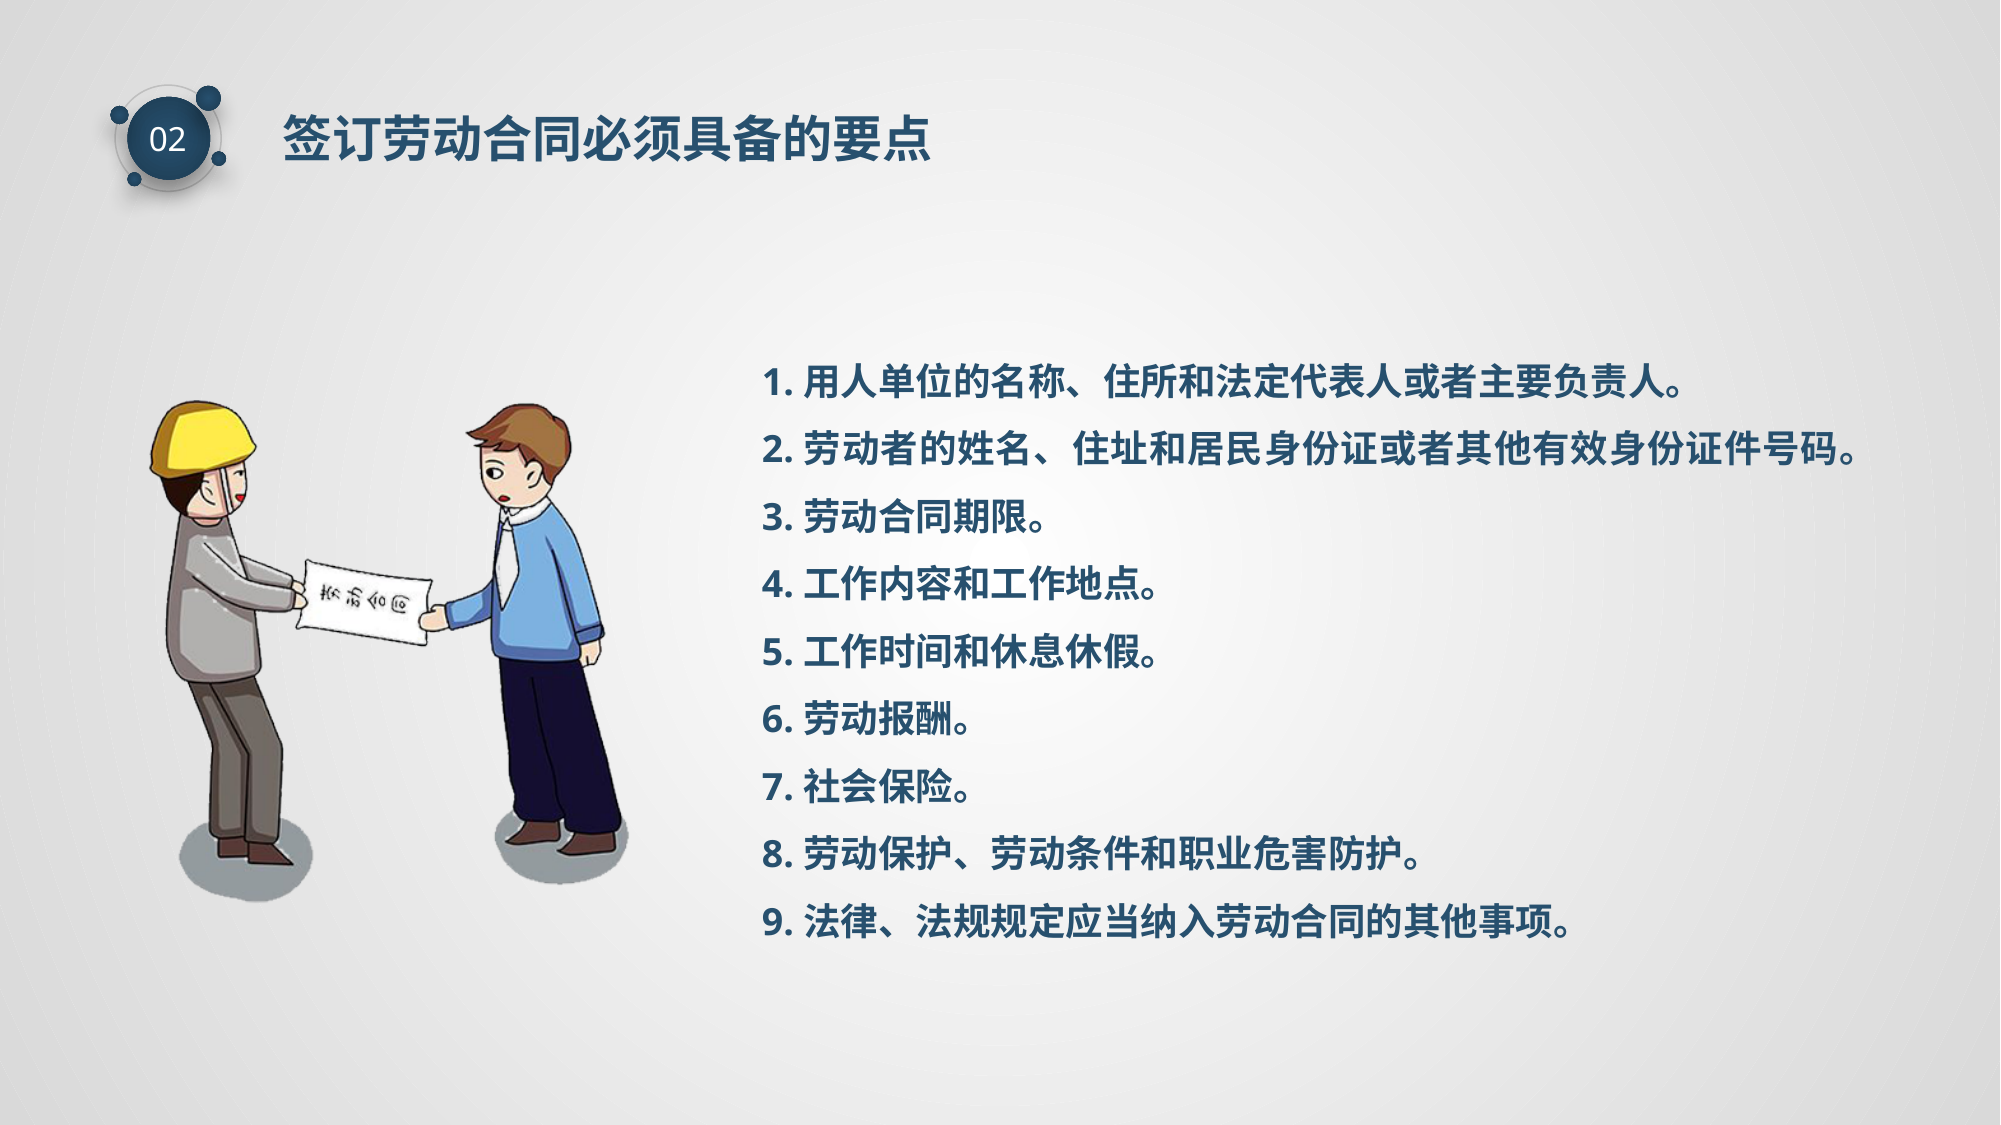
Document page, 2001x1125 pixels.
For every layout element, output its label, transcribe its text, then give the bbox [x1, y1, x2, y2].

text_box 签订劳动合同必须具备的要点 [267, 100, 948, 176]
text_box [110, 85, 226, 192]
text_box 1.用人单位的名称、住所和法定代表人或者主要负责人。 2.劳动者的姓名、住址和居民身份证或者其他有效身份证件号码。 3.劳动合同期限。 4.工作内容和工作地点。 5.工作时间和休息休假。 6.劳动报酬。 7.社会保险。 8.劳动保护、劳动条件和职业危害防护。 9.法律、法规规定应当纳入劳动合同的其他事项。 [672, 327, 1856, 951]
picture [115, 300, 673, 933]
